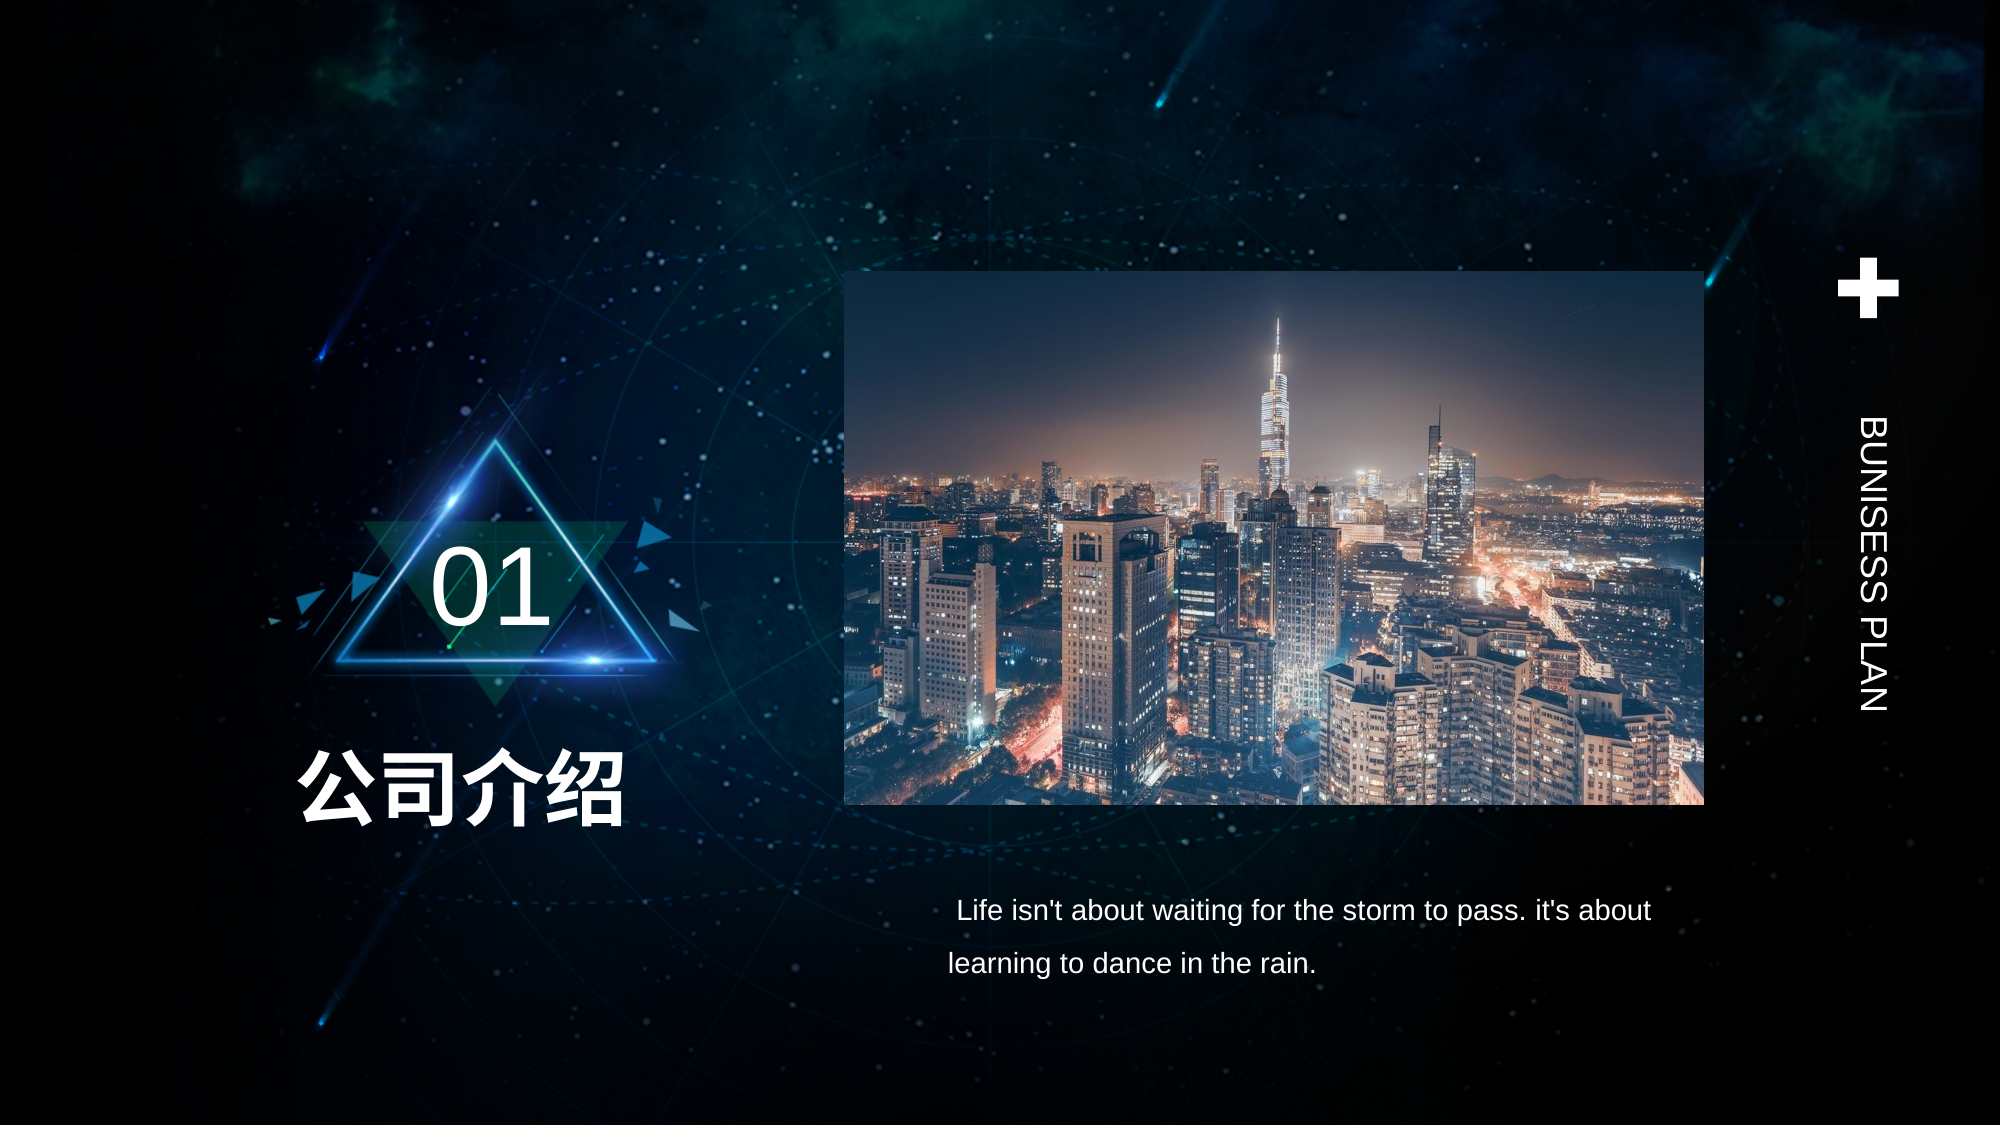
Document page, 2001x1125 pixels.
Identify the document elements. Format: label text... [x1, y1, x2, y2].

picture [0, 0, 2000, 1125]
text_box BUNISESS PLAN [1830, 400, 1907, 805]
text_box 公司介绍 [279, 733, 705, 844]
text_box Life isn't about waiting for the storm to pass. it's about learning to dance in the rain. [933, 866, 1704, 987]
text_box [232, 349, 750, 733]
text_box [1838, 257, 1899, 319]
